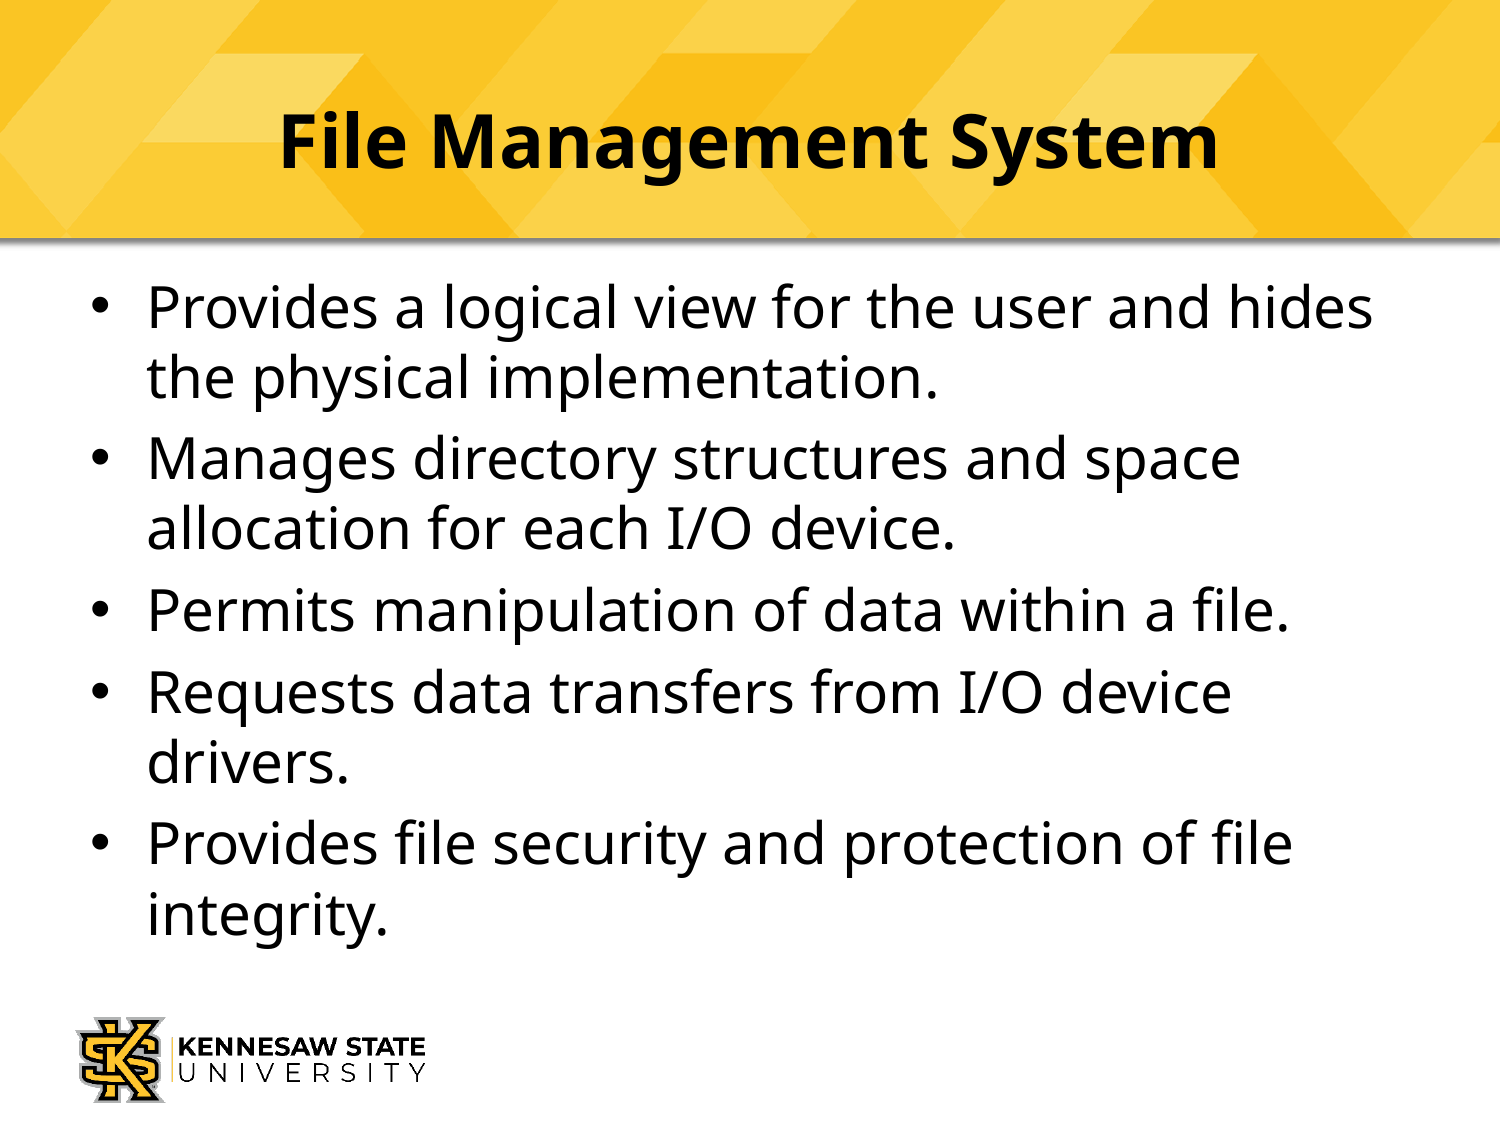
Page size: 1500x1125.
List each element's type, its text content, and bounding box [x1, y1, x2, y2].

title File Management System [75, 45, 1425, 233]
picture [75, 1017, 425, 1103]
list Provides a logical view for the user and hides the physical implementation. Manages directory structures and space allocation for each I/O device. Permits manipulation of data within a file. Requests data transfers from I/O device drivers. Provides file security and protection of file integrity. [75, 262, 1425, 1005]
picture [0, 0, 1500, 251]
